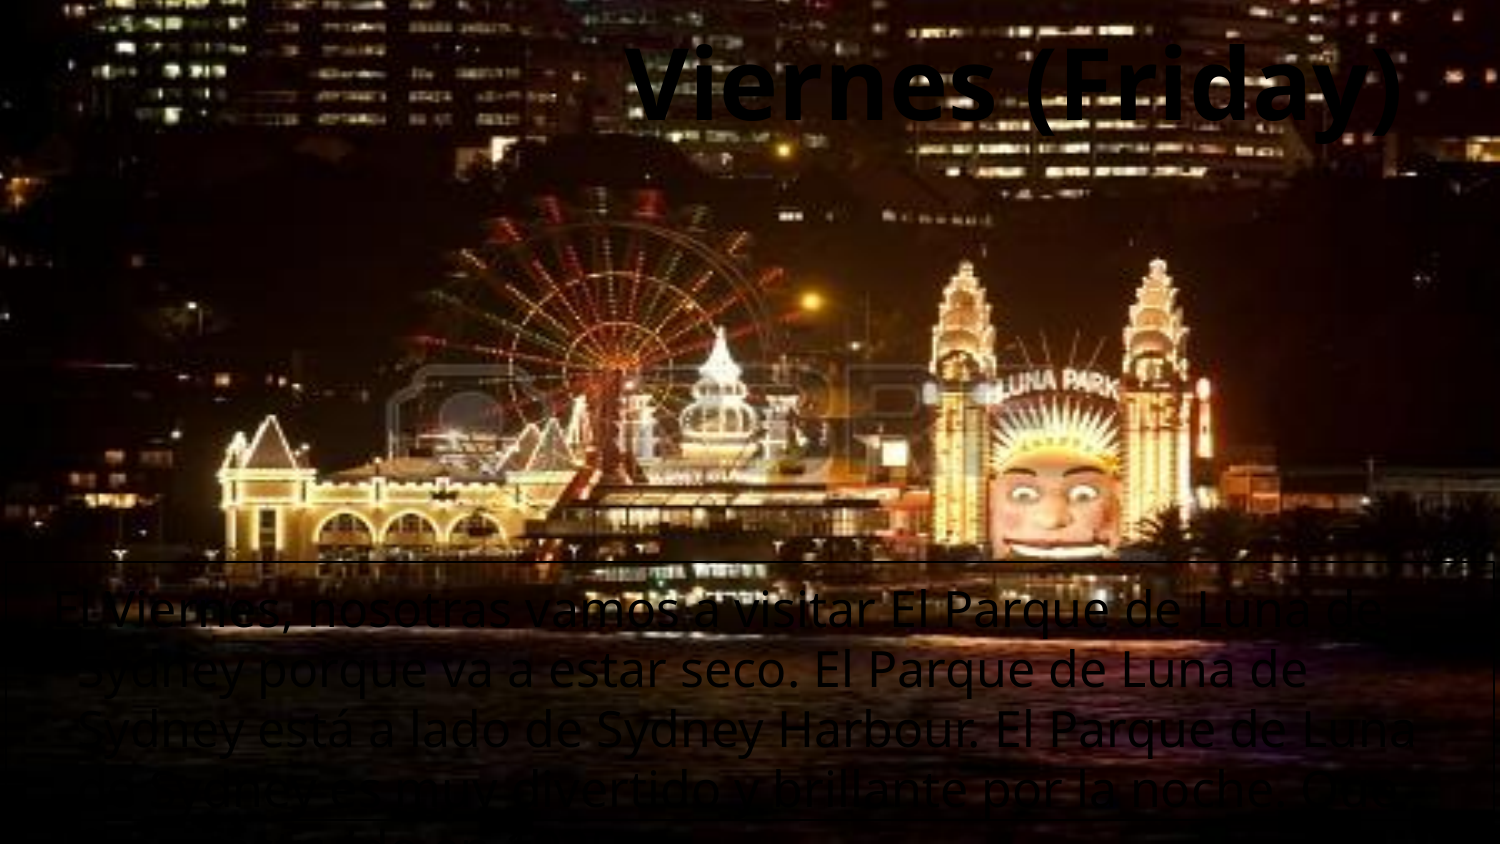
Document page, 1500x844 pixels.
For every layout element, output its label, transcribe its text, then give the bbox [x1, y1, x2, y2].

title Viernes (Friday) [609, 14, 1477, 156]
picture [0, 0, 1500, 844]
list El Viernes, nosotras vamos a visitar El Parque de Luna de Sydney porque va a estar seco. El Parque de Luna de Sydney está a lado de Sydney Harbour. El Parque de Luna de Sydney es muy divertido y brillante por la noche. Que fue construido en 1935 [5, 562, 1494, 821]
